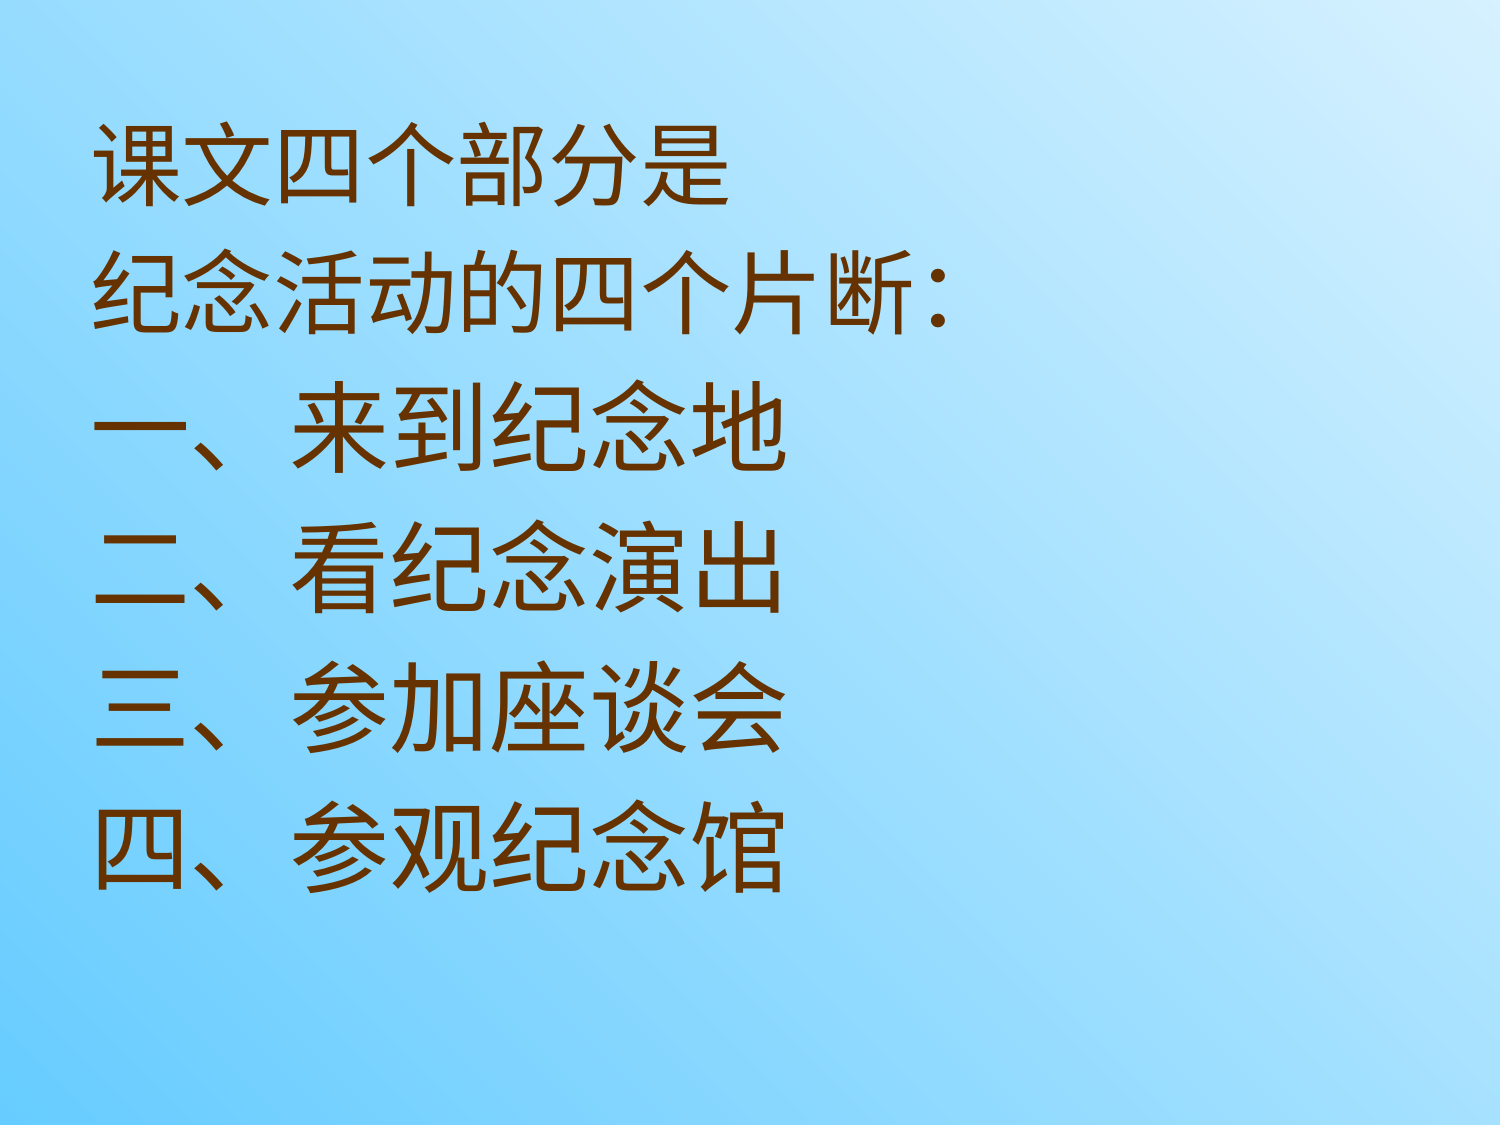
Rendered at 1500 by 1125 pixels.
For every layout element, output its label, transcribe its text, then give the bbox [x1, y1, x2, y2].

list 课文四个部分是 纪念活动的四个片断： 一、来到纪念地 二、看纪念演出 三、参加座谈会 四、参观纪念馆 [75, 99, 1425, 1025]
